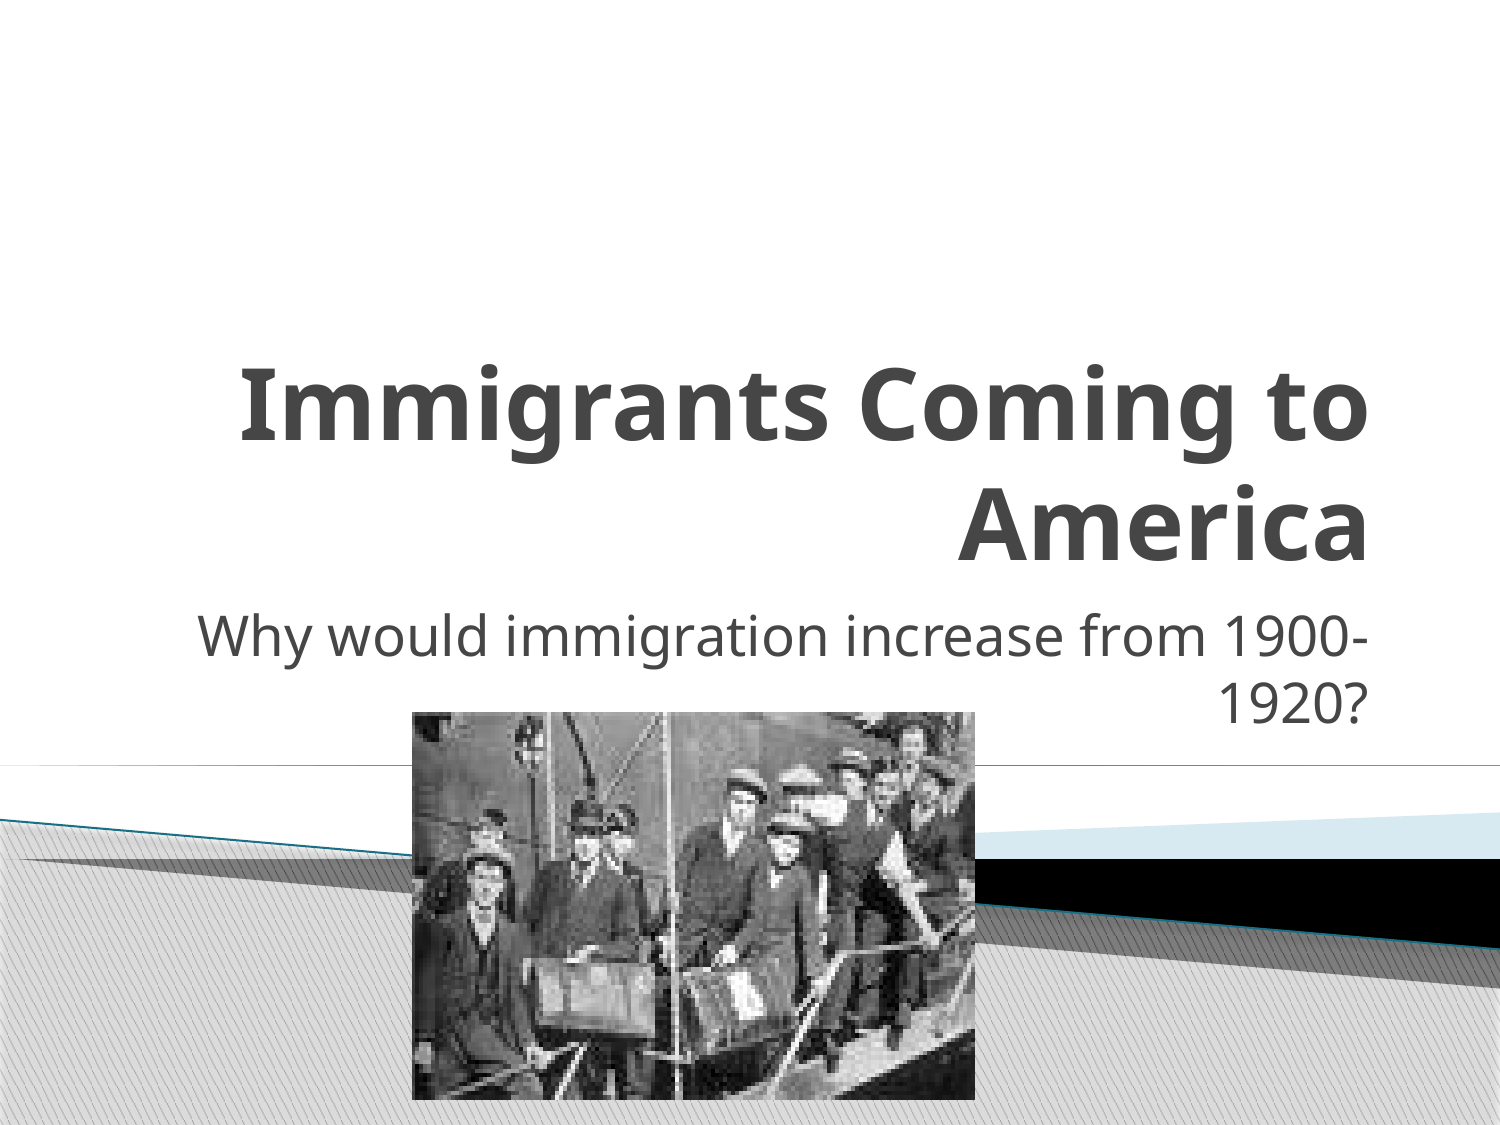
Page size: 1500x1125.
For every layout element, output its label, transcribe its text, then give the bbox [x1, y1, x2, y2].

subtitle Why would immigration increase from 1900-1920? [112, 592, 1388, 790]
title Immigrants Coming to America [112, 287, 1388, 588]
picture [5, 712, 1500, 1101]
